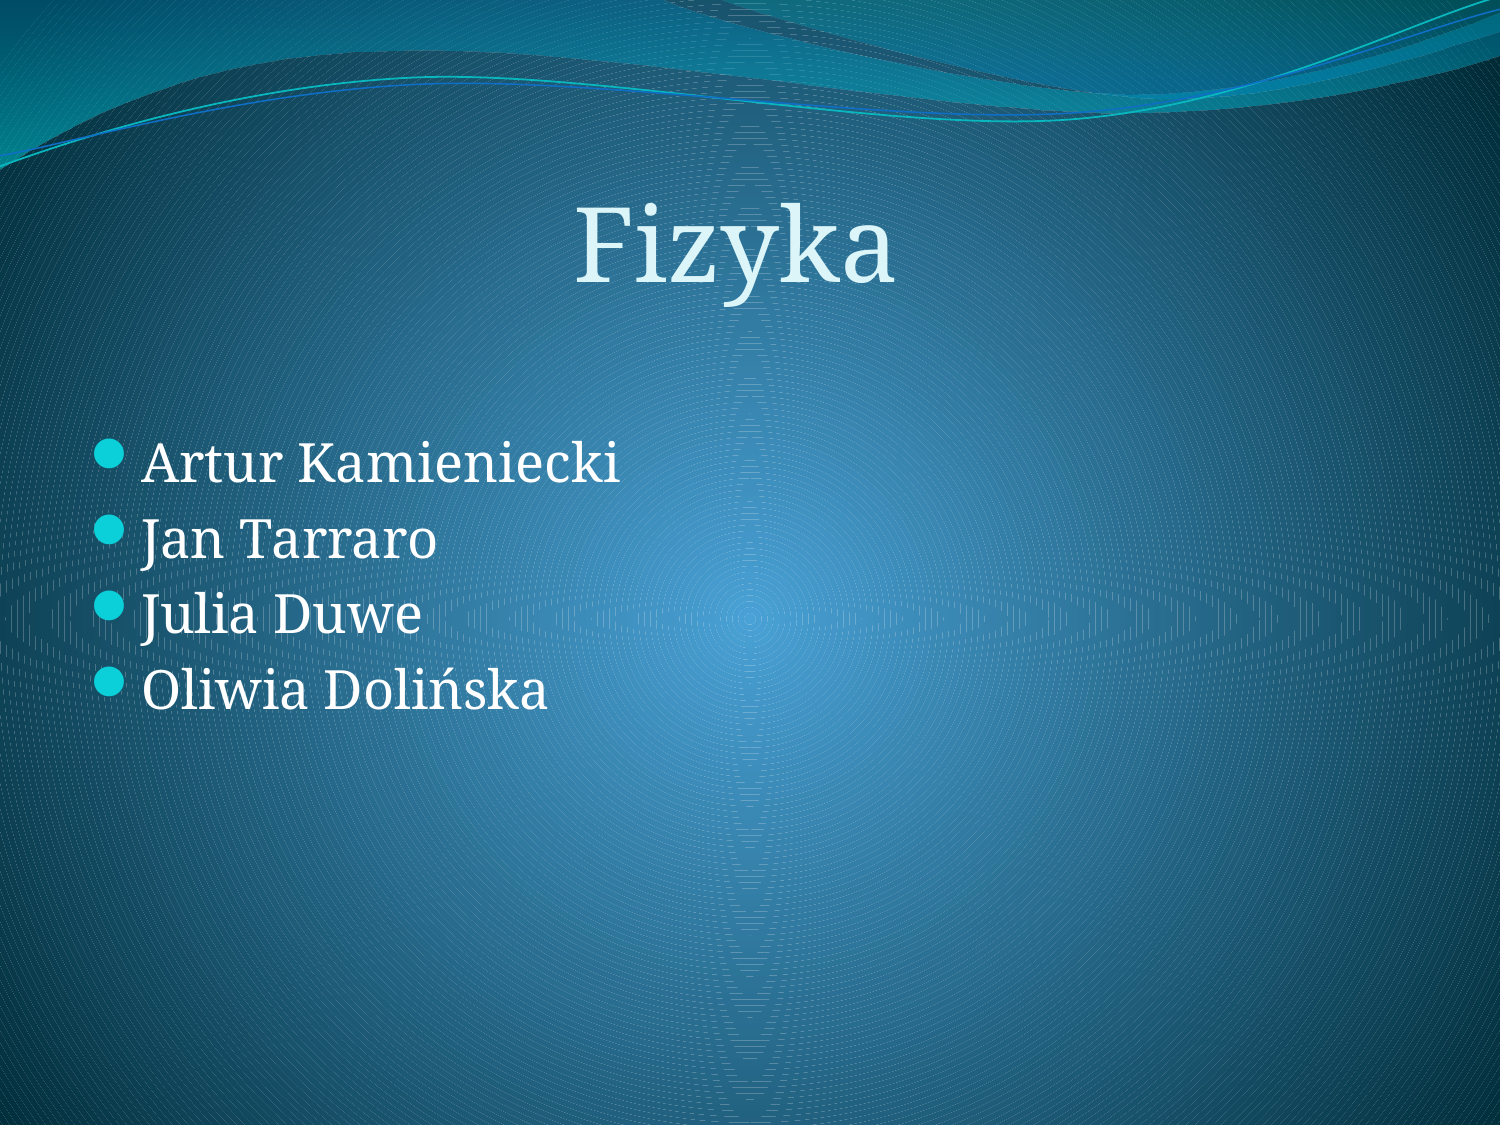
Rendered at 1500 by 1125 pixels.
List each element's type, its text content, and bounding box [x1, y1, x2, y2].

list Artur Kamieniecki Jan Tarraro Julia Duwe Oliwia Dolińska [75, 420, 1425, 1038]
title Fizyka [75, 115, 1425, 303]
